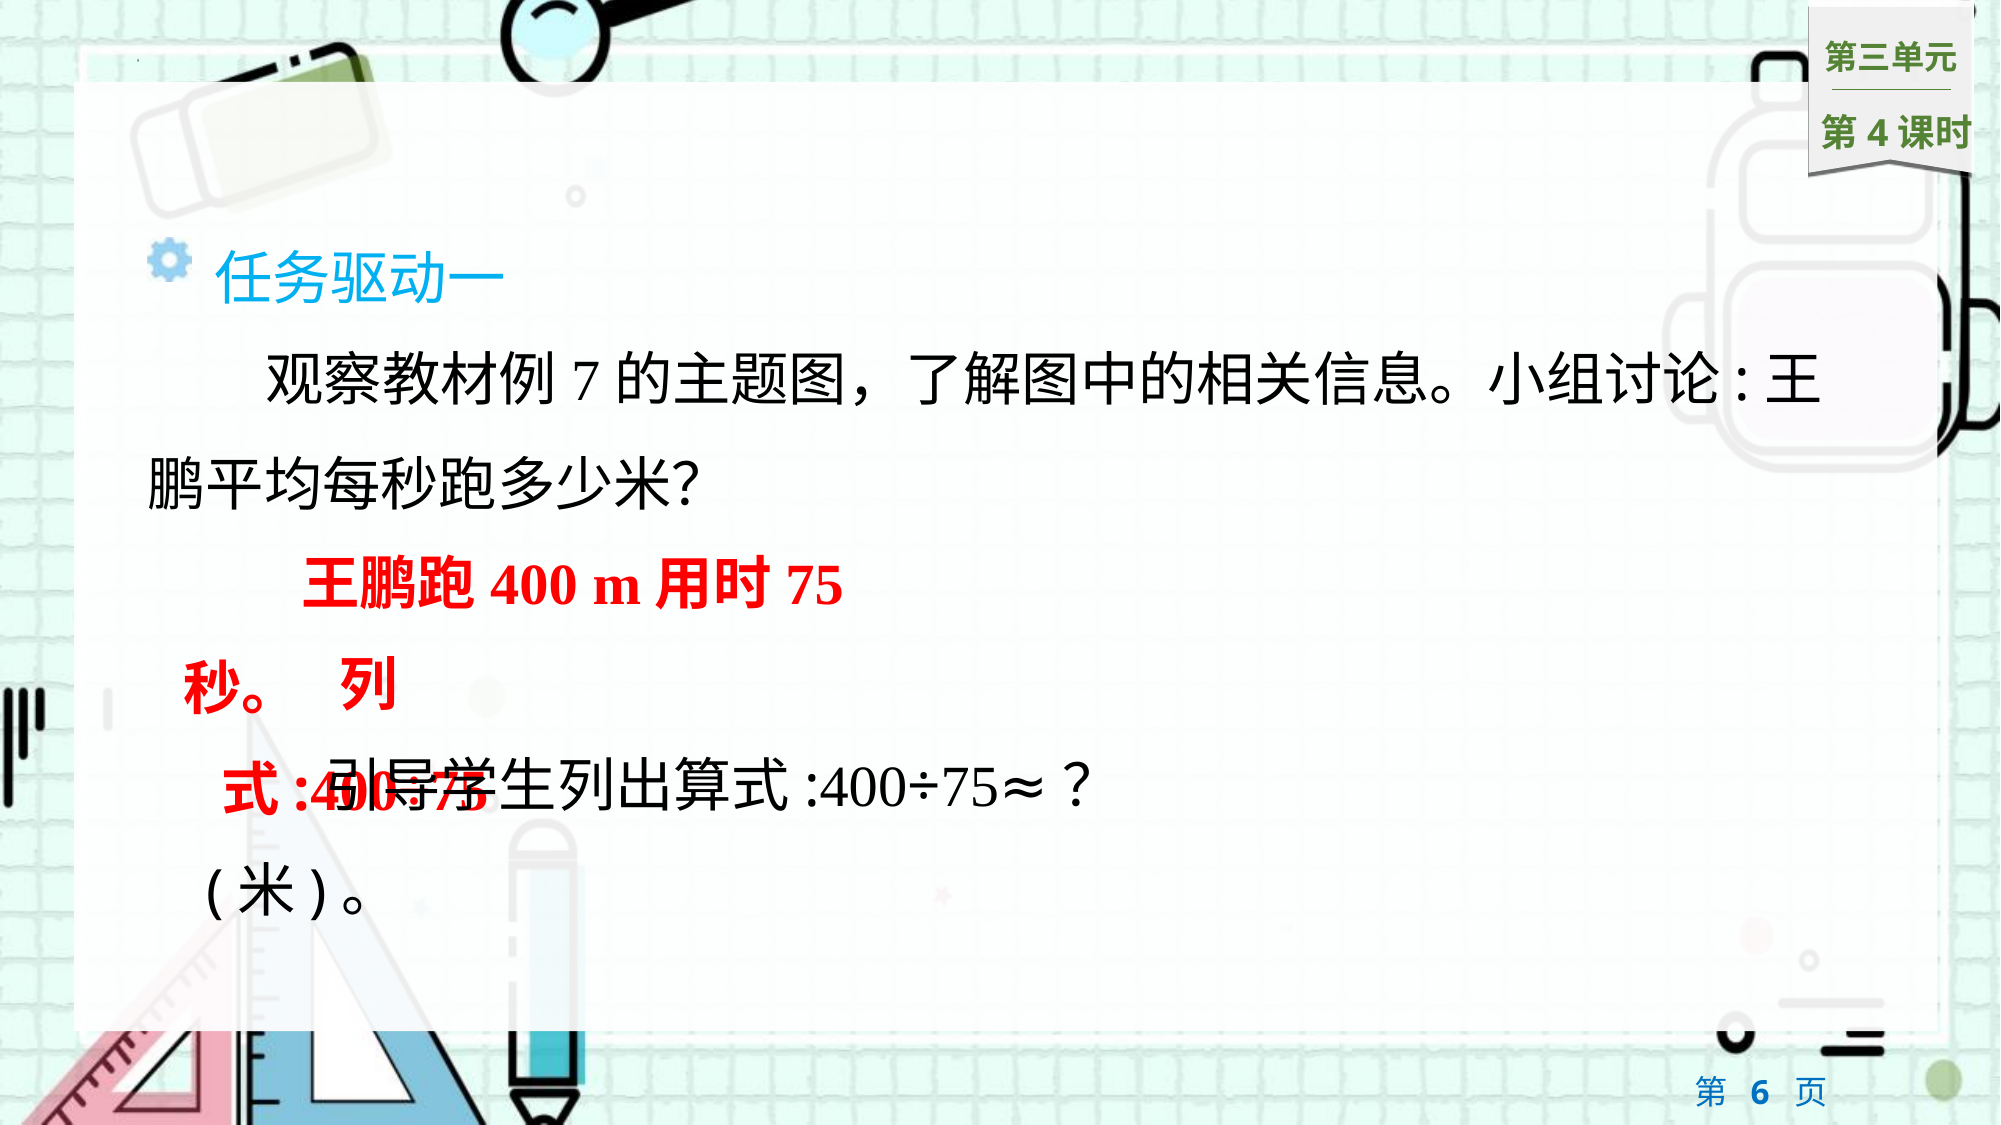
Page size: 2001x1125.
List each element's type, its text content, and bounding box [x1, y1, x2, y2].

text_box 观察教材例7的主题图，了解图中的相关信息。小组讨论:王鹏平均每秒跑多少米？ [147, 307, 1853, 518]
text_box 引导学生列出算式:400÷75≈？(米)。 [206, 713, 1210, 819]
picture [1938, 168, 1971, 176]
picture [147, 237, 192, 282]
text_box 王鹏跑400 m用时75秒。 [183, 511, 857, 617]
text_box 列式:400÷75 [221, 612, 548, 713]
picture [0, 0, 2000, 1125]
text_box 任务驱动一 [143, 206, 506, 312]
